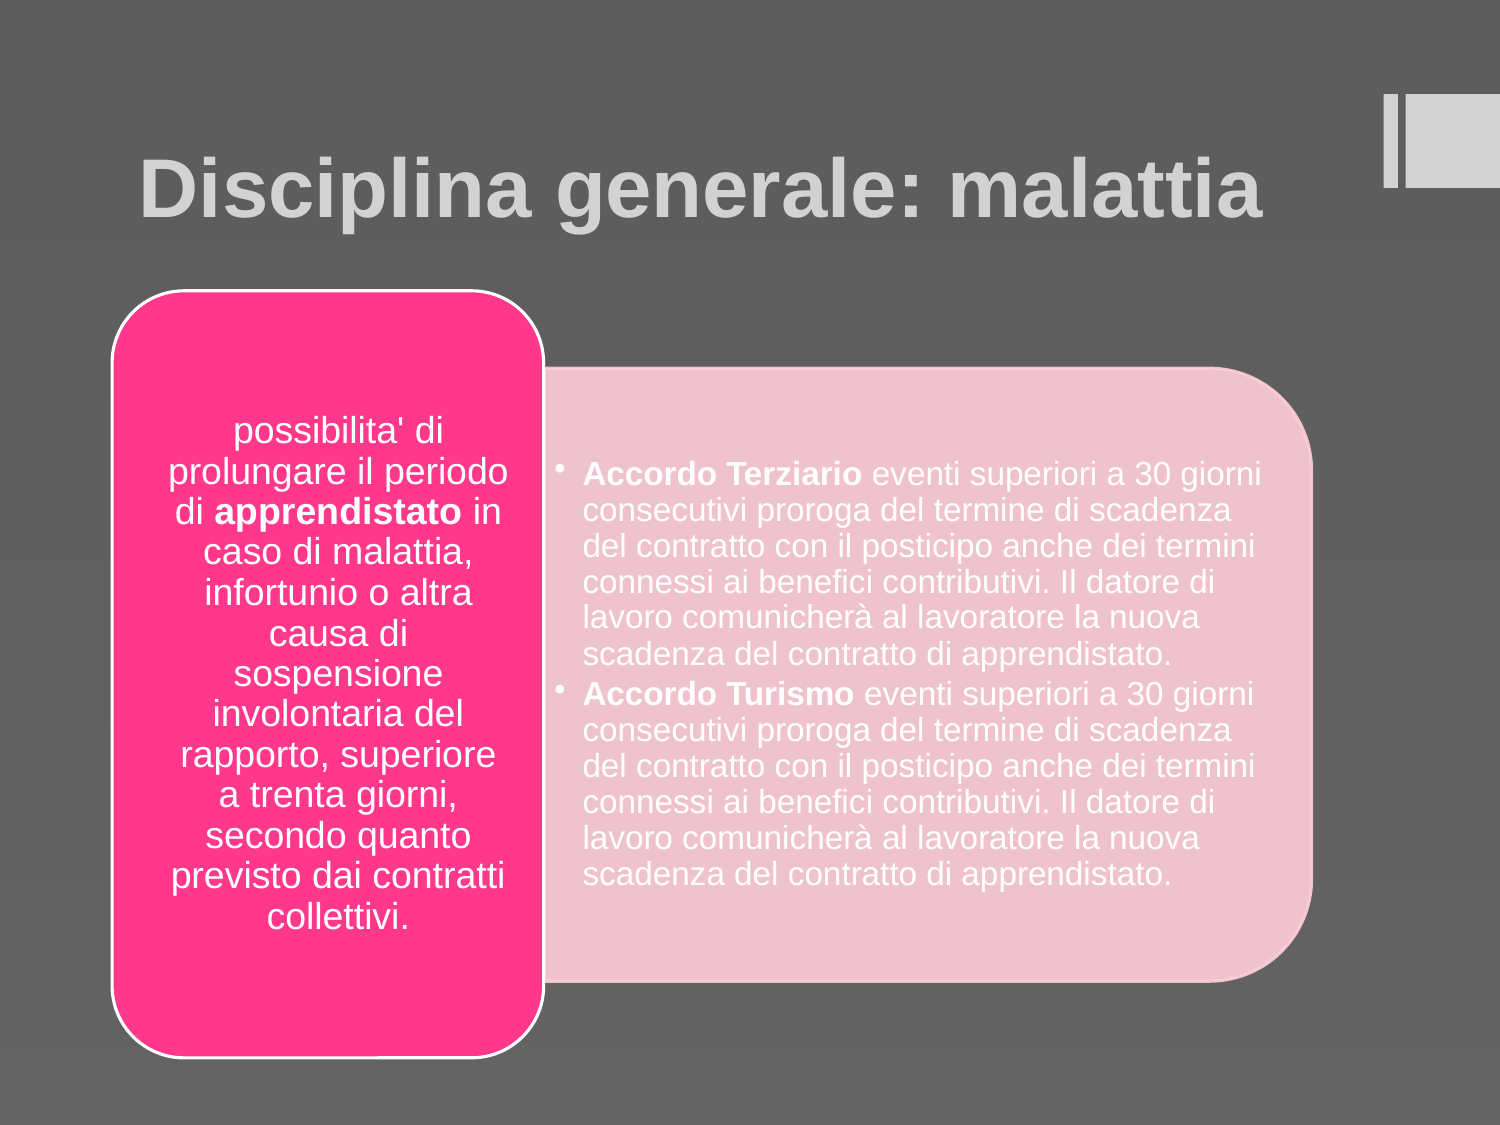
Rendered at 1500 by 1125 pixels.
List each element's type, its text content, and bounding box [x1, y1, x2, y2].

title Disciplina generale: malattia [123, 66, 1324, 242]
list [111, 290, 1313, 1060]
